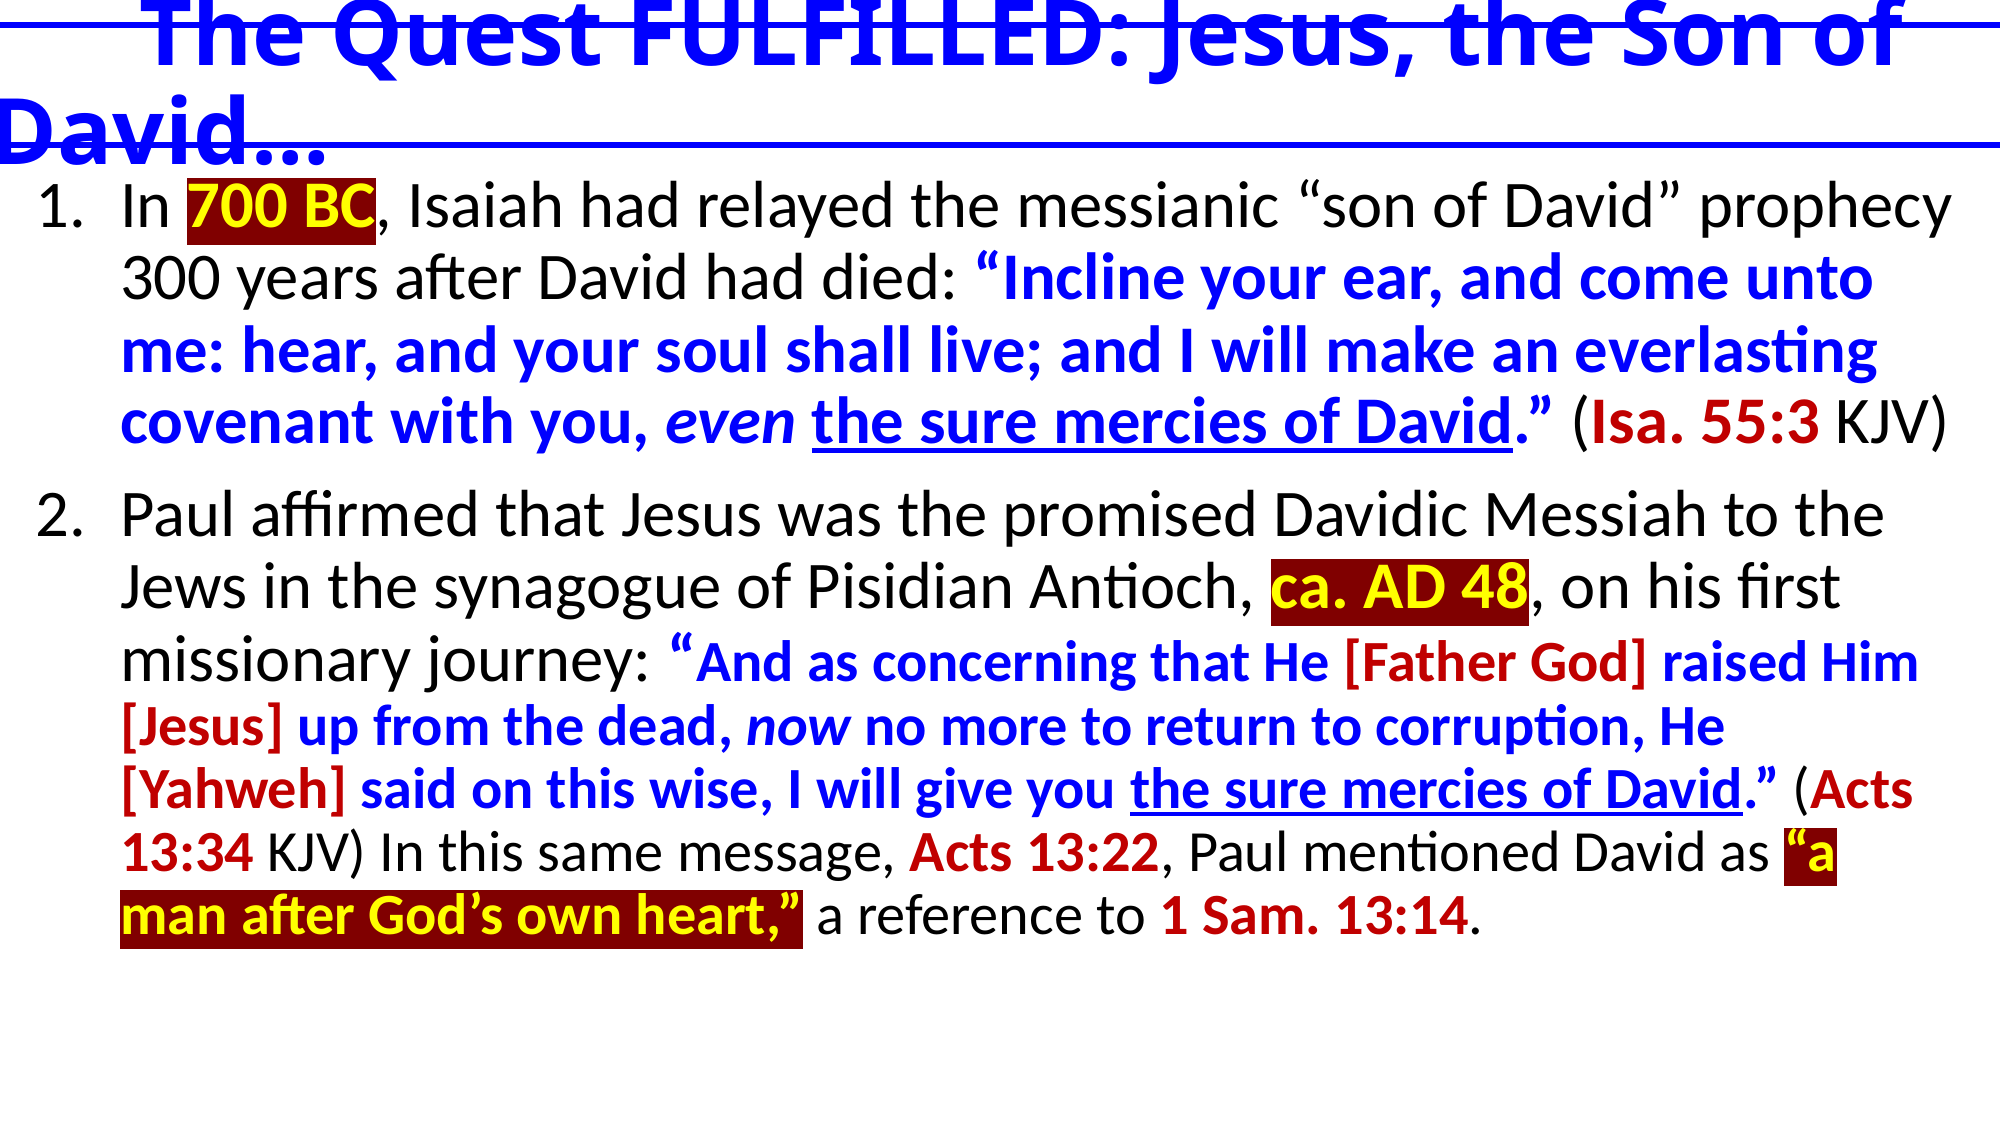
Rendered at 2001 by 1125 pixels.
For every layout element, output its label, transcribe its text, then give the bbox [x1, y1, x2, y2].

title The Quest FULFILLED: Jesus, the Son of David… [0, 24, 2000, 146]
list In 700 BC, Isaiah had relayed the messianic “son of David” prophecy 300 years after David had died: “Incline your ear, and come unto me: hear, and your soul shall live; and I will make an everlasting covenant with you, even the sure mercies of David.” (Isa. 55:3 KJV) Paul affirmed that Jesus was the promised Davidic Messiah to the Jews in the synagogue of Pisidian Antioch, ca. AD 48, on his first missionary journey: “And as concerning that He [Father God] raised Him [Jesus] up from the dead, now no more to return to corruption, He [Yahweh] said on this wise, I will give you the sure mercies of David.” (Acts 13:34 KJV) In this same message, Acts 13:22, Paul mentioned David as “a man after God’s own heart,” a reference to 1 Sam. 13:14. [20, 162, 1971, 1125]
